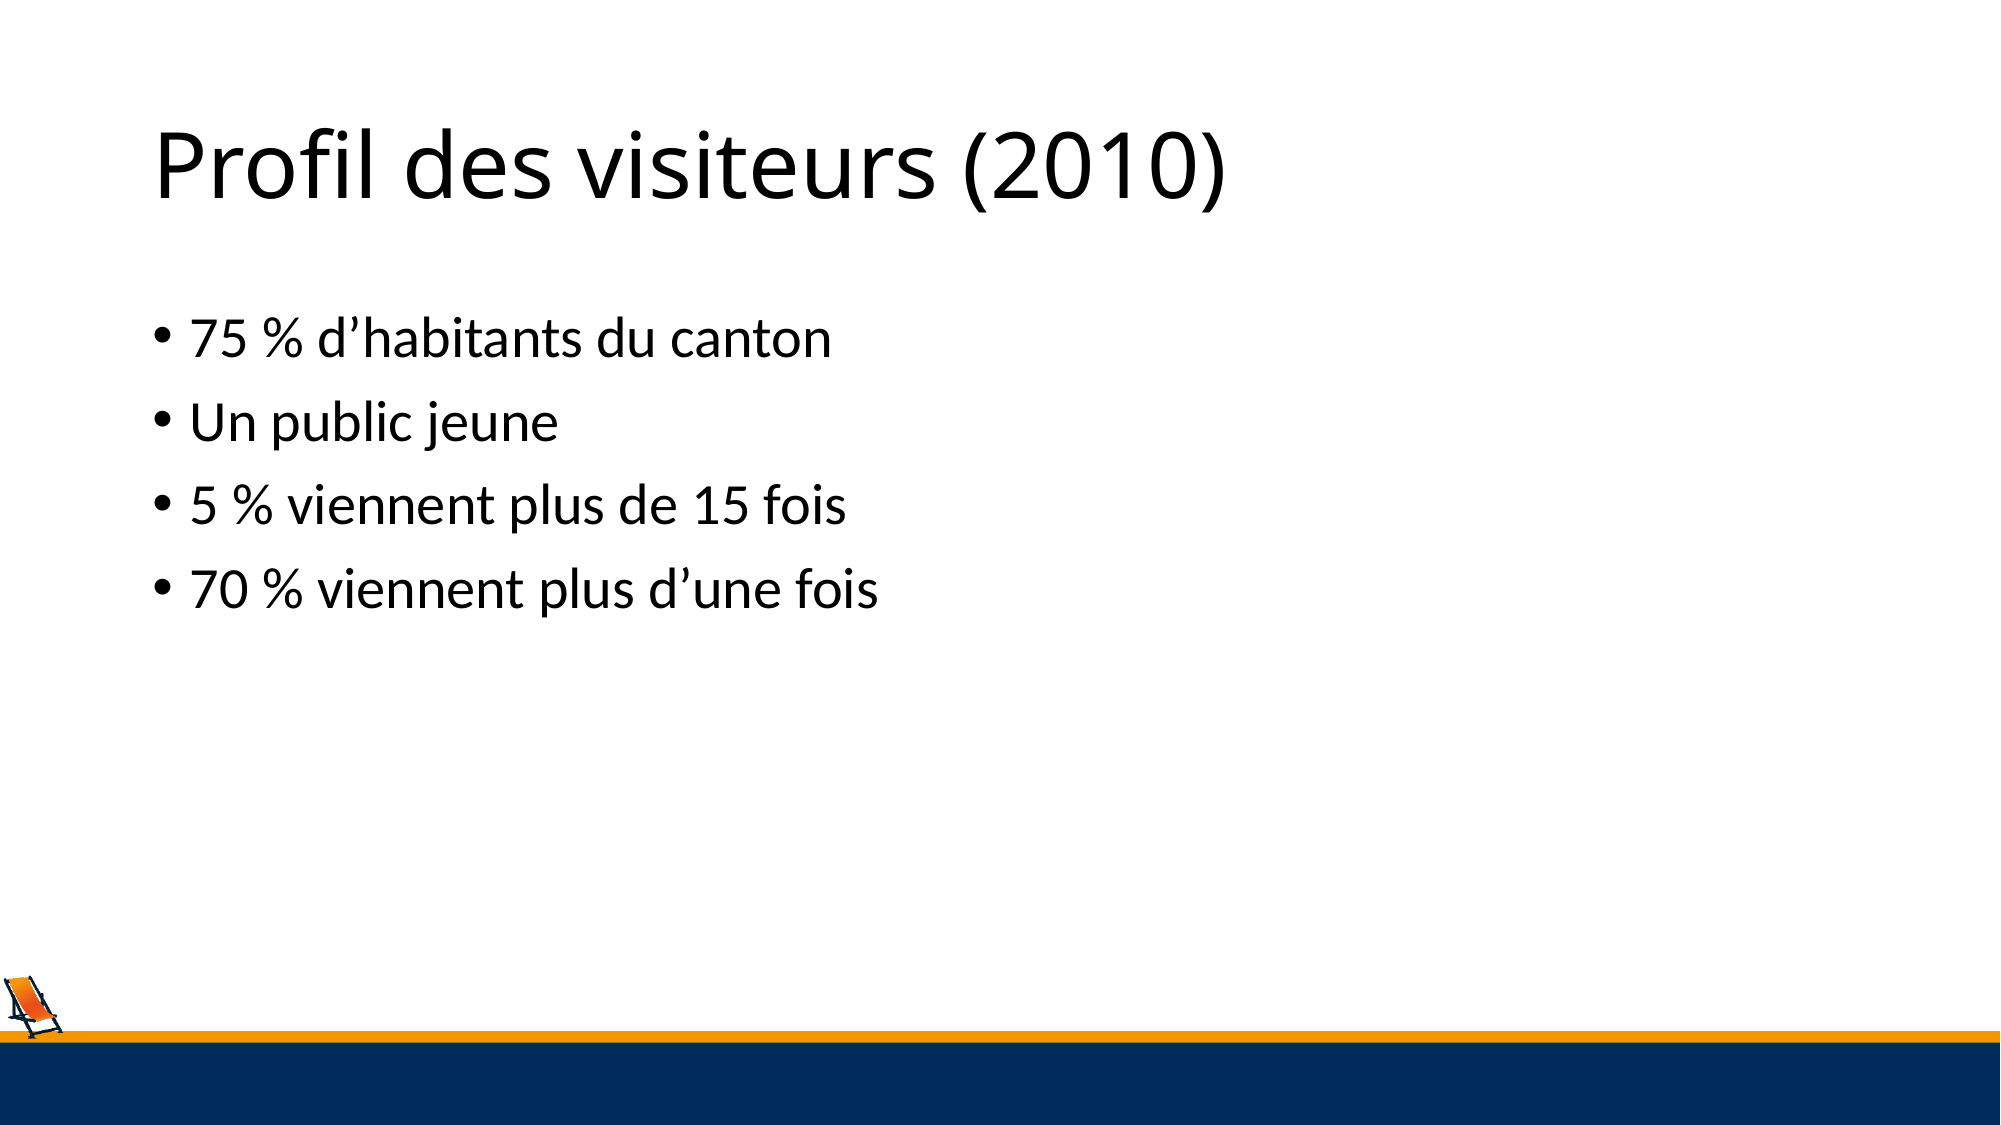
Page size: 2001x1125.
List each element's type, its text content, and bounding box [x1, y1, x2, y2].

title Profil des visiteurs (2010) [137, 59, 1863, 278]
picture [0, 971, 69, 1043]
list 75 % d’habitants du canton Un public jeune 5 % viennent plus de 15 fois 70 % viennent plus d’une fois [137, 299, 1863, 1014]
